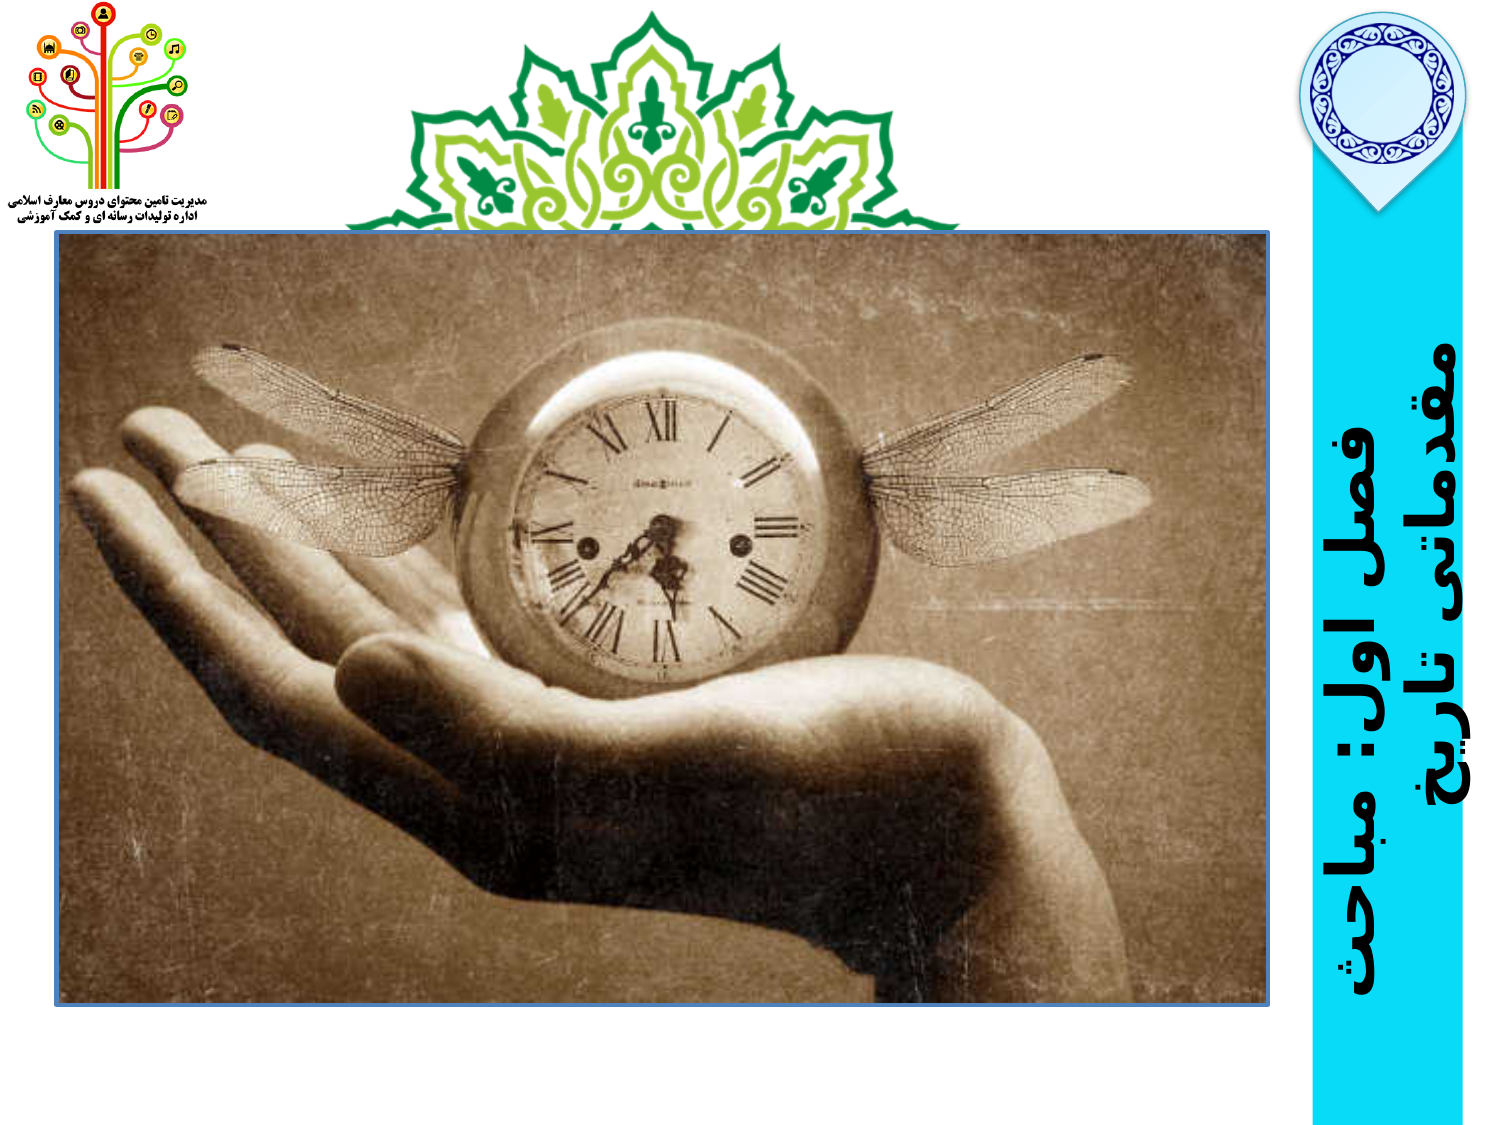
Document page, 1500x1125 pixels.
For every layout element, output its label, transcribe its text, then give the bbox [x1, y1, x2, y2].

text_box [1344, 11, 1422, 21]
text_box فصل اول: مباحث مقدماتی تاریخ [1310, 130, 1465, 1125]
text_box [1458, 58, 1467, 132]
text_box [1339, 172, 1424, 213]
picture [58, 0, 1266, 1003]
picture [1309, 23, 1454, 164]
text_box [1299, 67, 1304, 124]
picture [0, 0, 213, 229]
